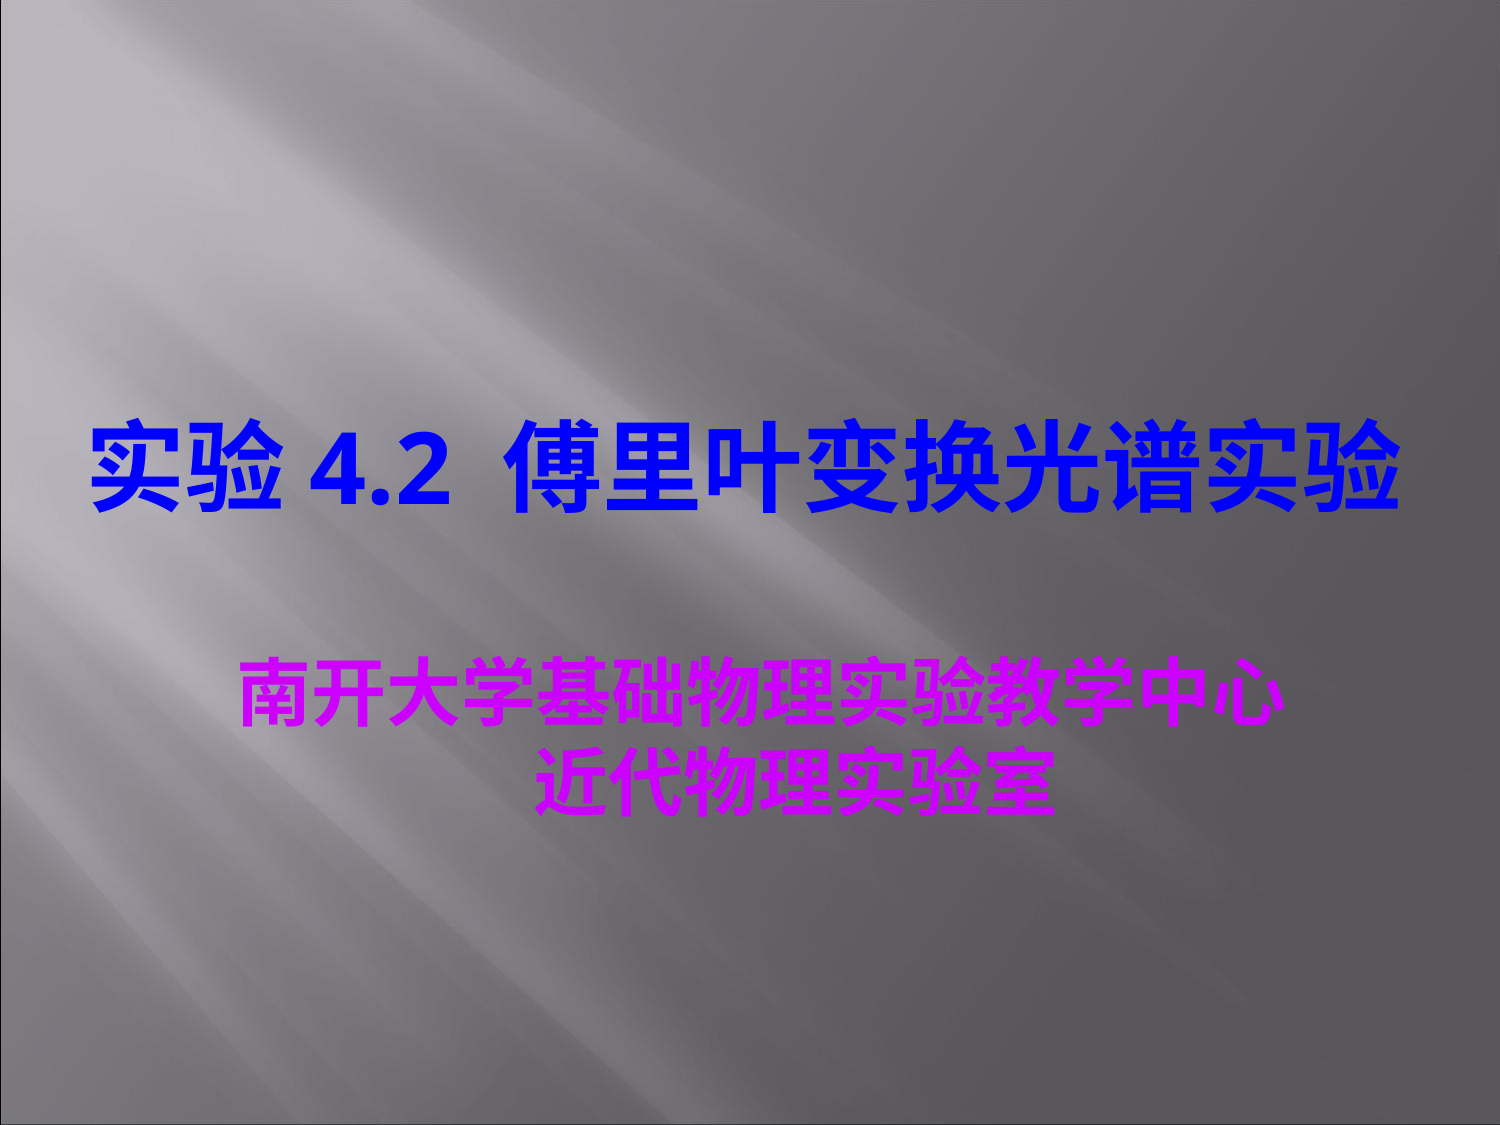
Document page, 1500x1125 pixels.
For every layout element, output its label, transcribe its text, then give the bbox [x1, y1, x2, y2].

subtitle 南开大学基础物理实验教学中心 近代物理实验室 [206, 637, 1317, 925]
picture [0, 0, 1500, 1125]
title 实验4.2 傅里叶变换光谱实验 [69, 224, 1420, 525]
